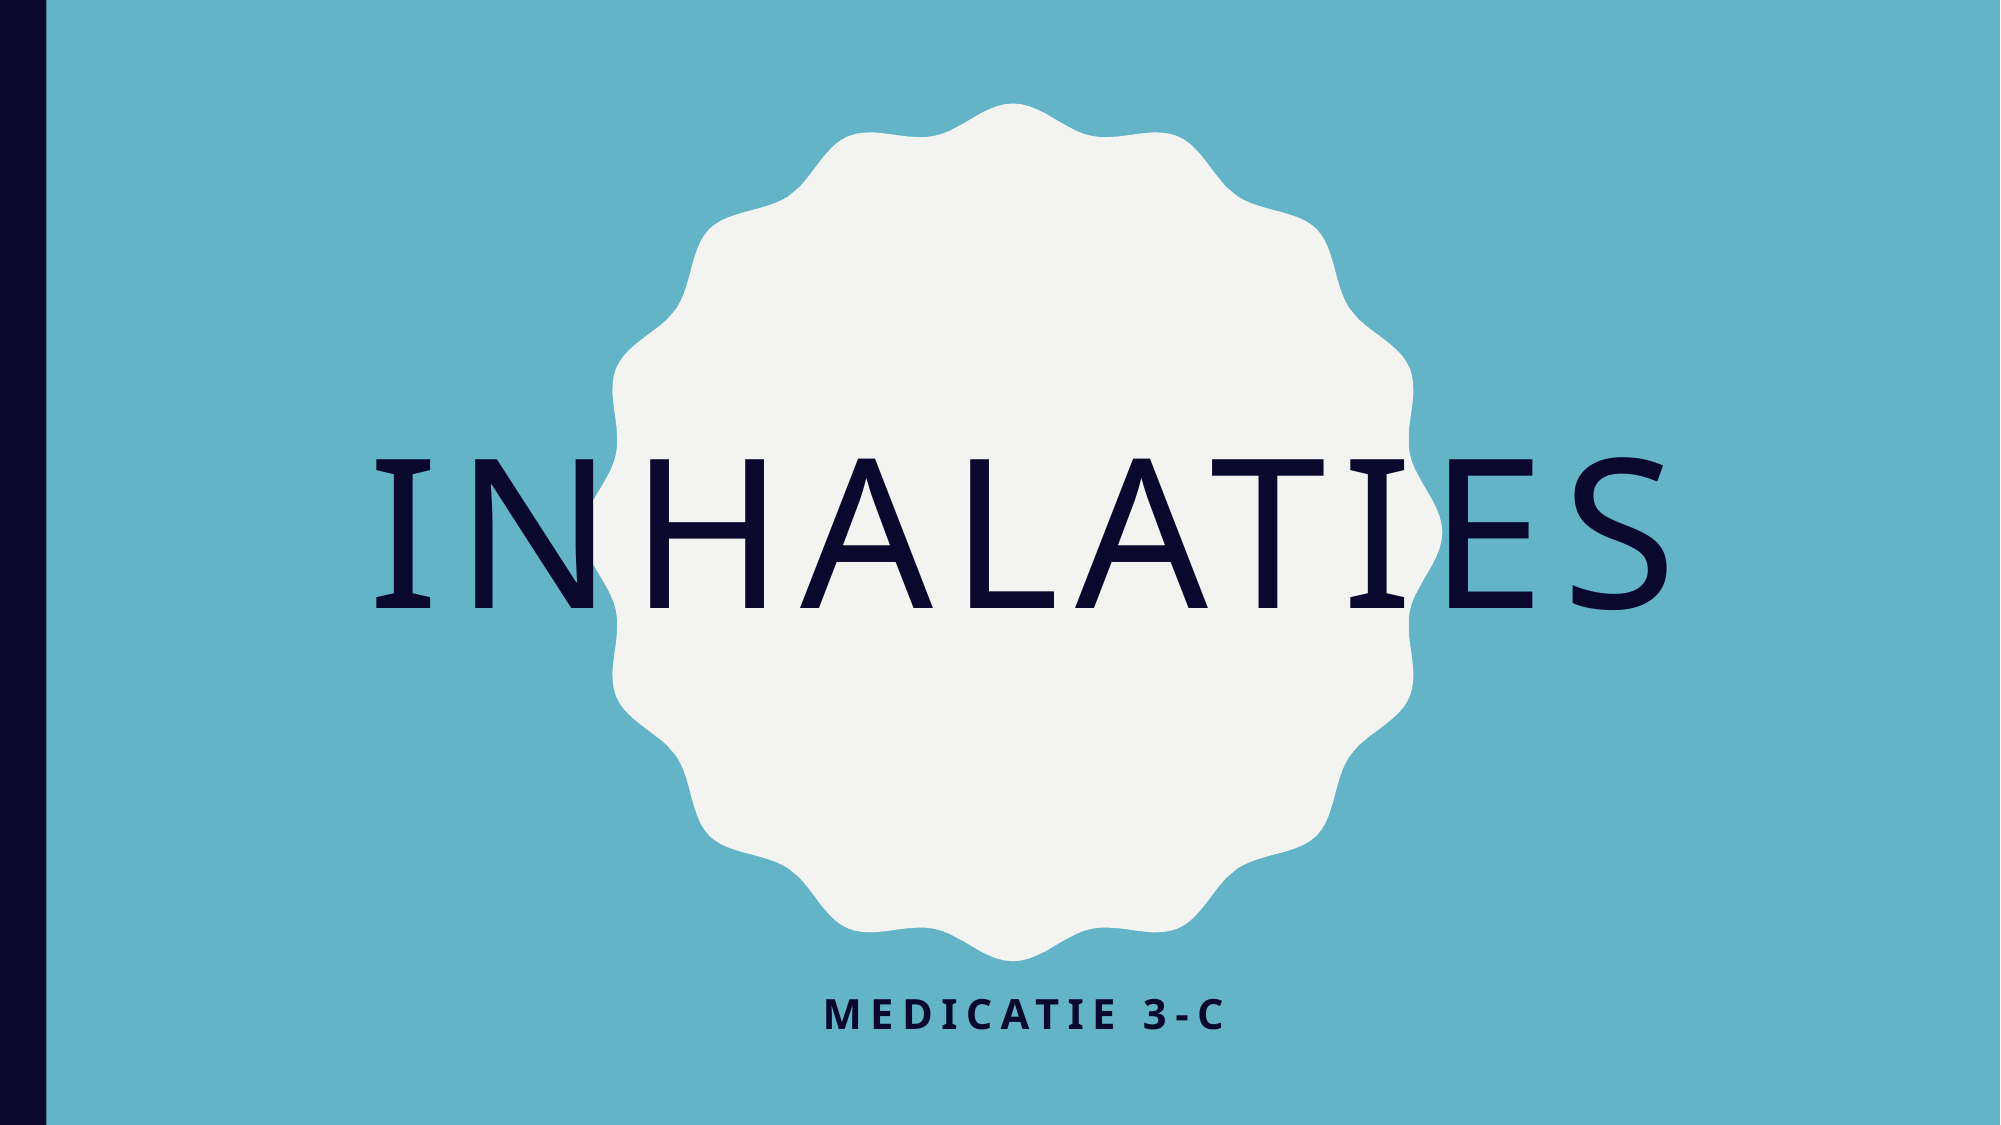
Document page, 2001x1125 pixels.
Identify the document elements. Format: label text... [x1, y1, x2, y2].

subtitle Medicatie 3-c [363, 980, 1684, 1103]
title Inhalaties [176, 180, 1870, 902]
